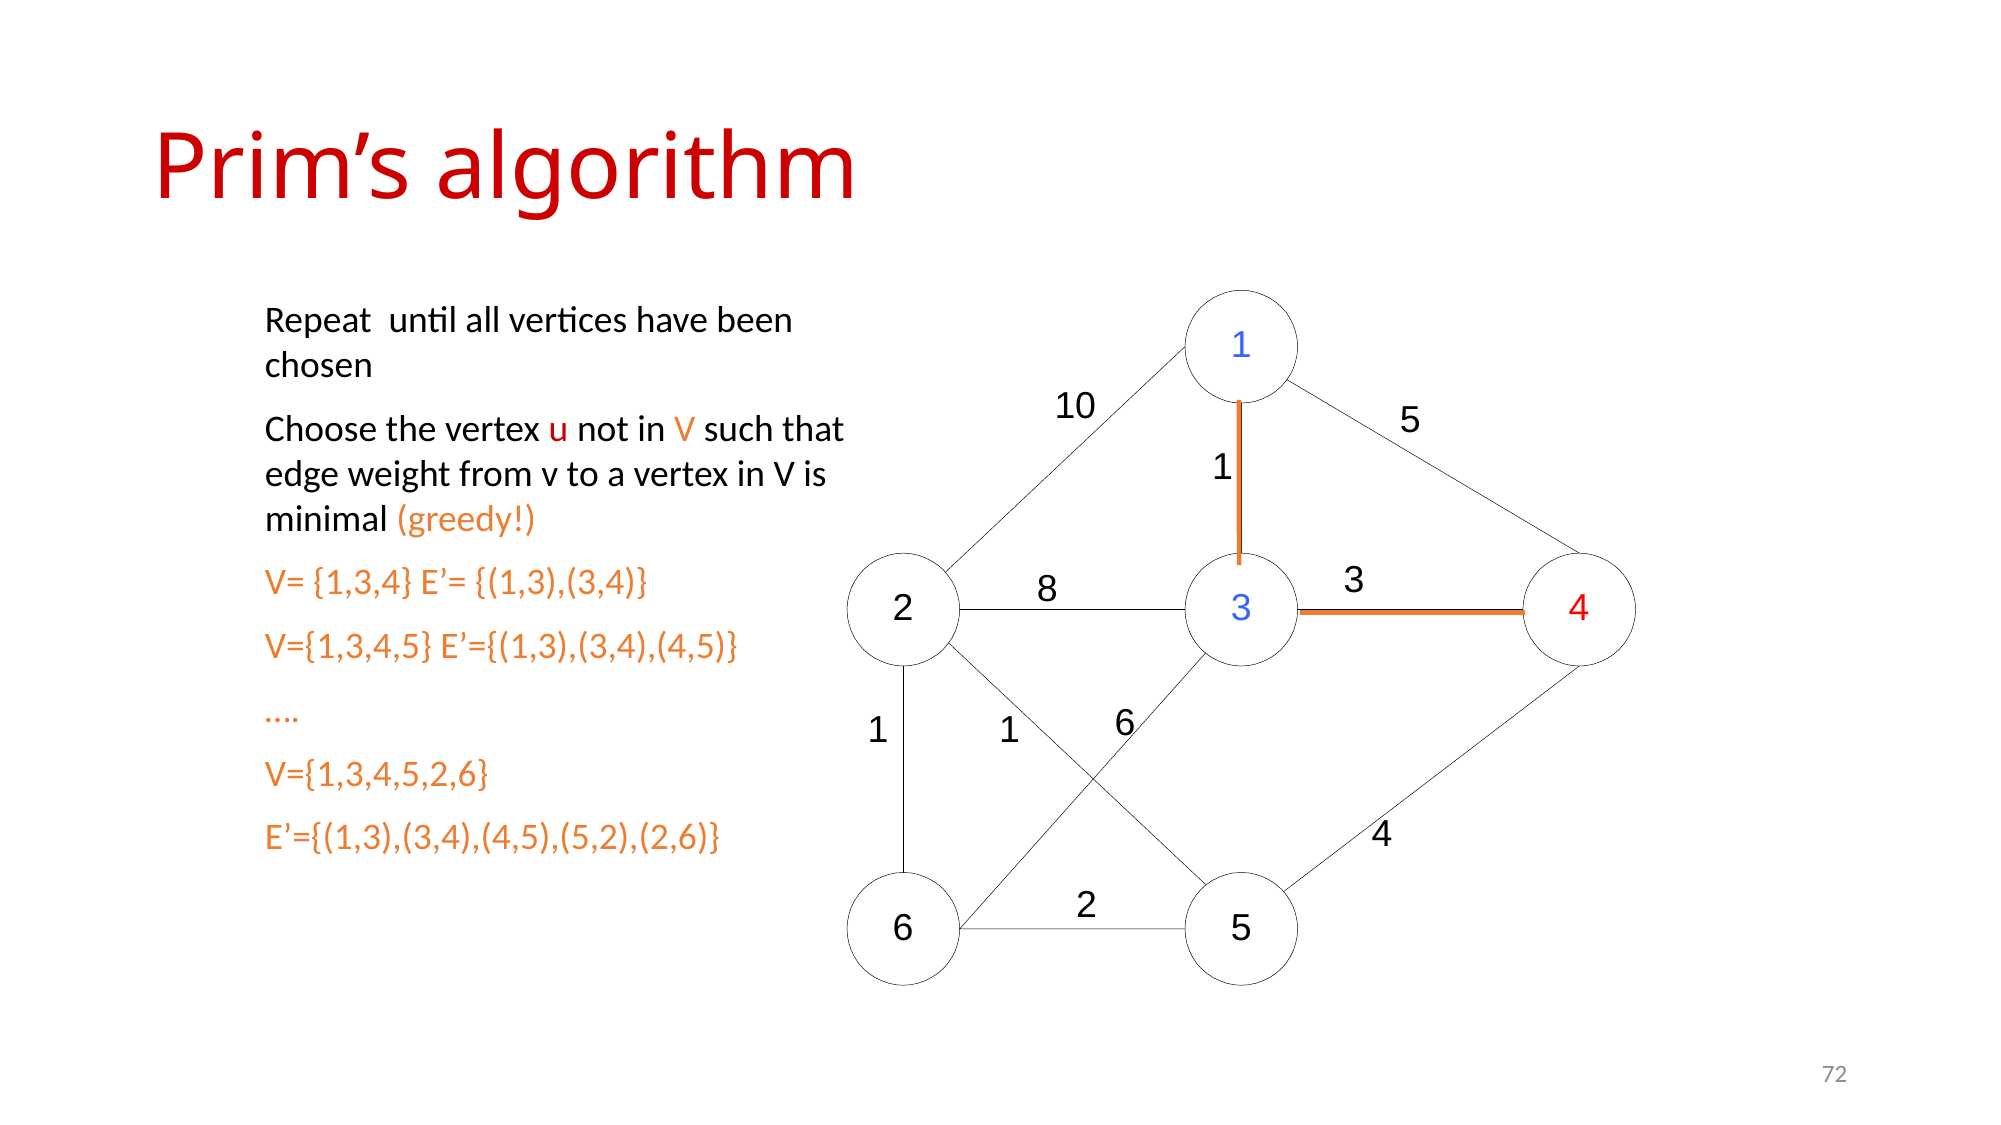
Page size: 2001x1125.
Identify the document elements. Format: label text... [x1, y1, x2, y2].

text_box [844, 287, 1638, 987]
title Prim’s algorithm [137, 59, 1863, 278]
slide_number 72 [1412, 1042, 1863, 1103]
text_box Repeat until all vertices have been chosen Choose the vertex u not in V such that edge weight from v to a vertex in V is minimal (greedy!) V= {1,3,4} E’= {(1,3),(3,4)} V={1,3,4,5} E’={(1,3),(3,4),(4,5)} …. V={1,3,4,5,2,6} E’={(1,3),(3,4),(4,5),(5,2),(2,6)} [249, 287, 844, 865]
